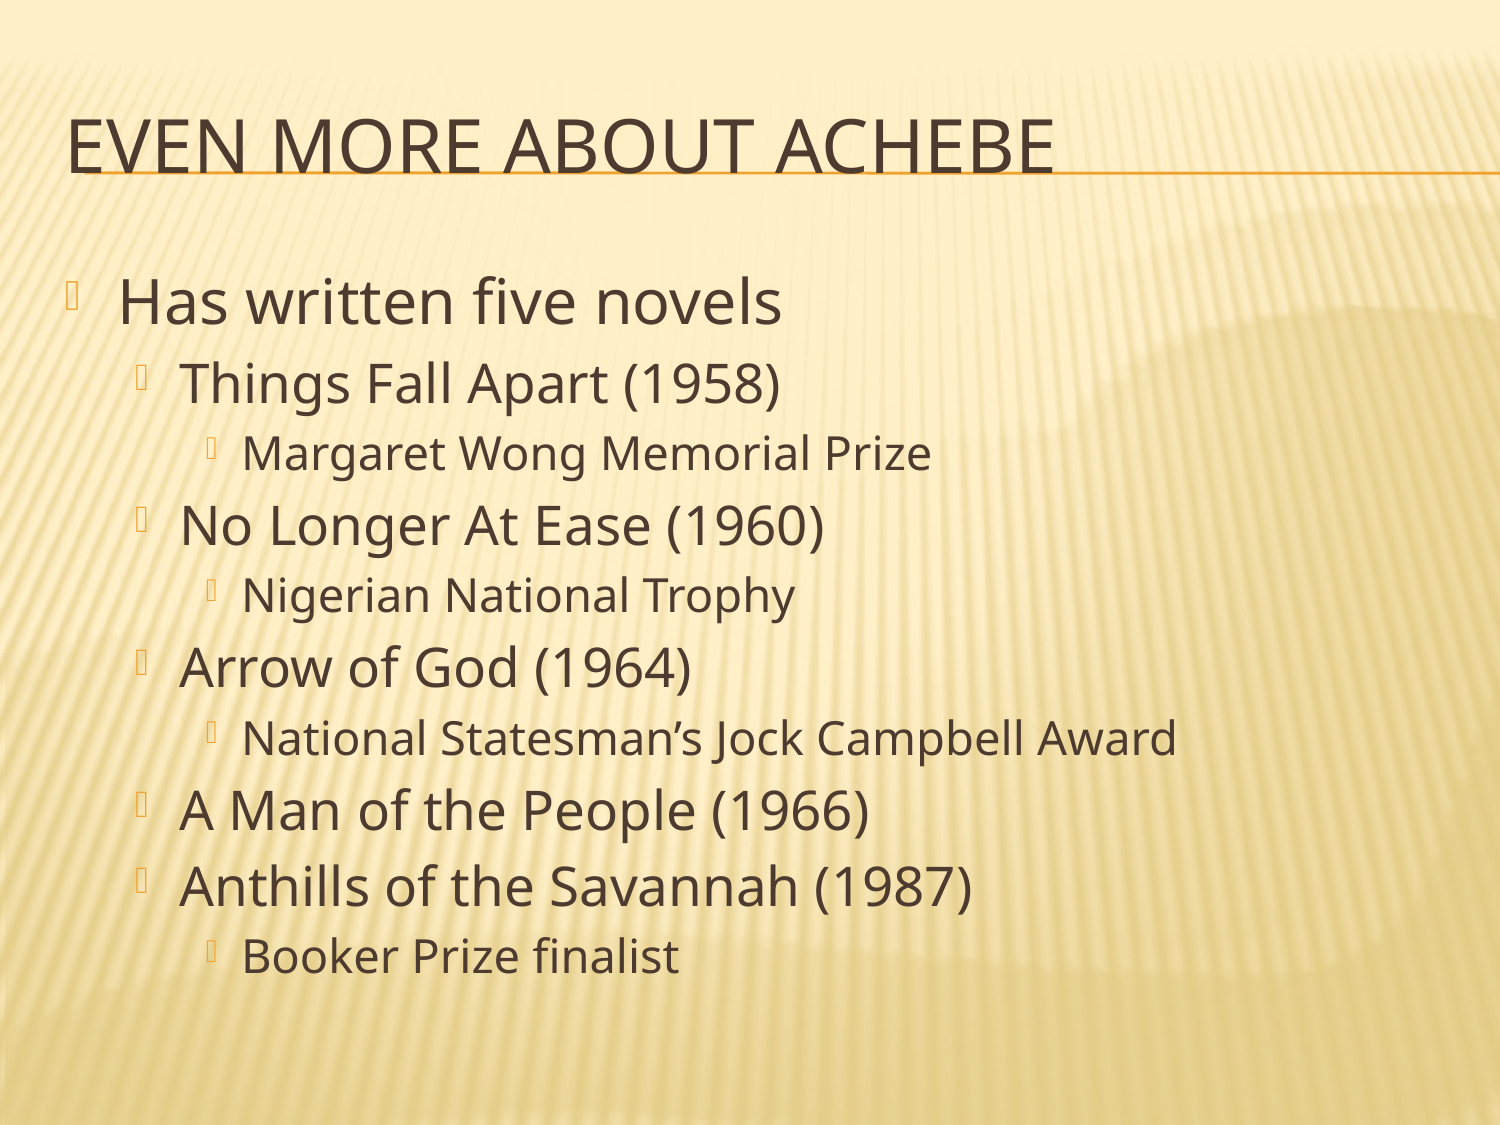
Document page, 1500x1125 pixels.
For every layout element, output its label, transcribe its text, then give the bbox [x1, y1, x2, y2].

title Even More About Achebe [50, 75, 1475, 213]
list Has written five novels Things Fall Apart (1958) Margaret Wong Memorial Prize No Longer At Ease (1960) Nigerian National Trophy Arrow of God (1964) National Statesman’s Jock Campbell Award A Man of the People (1966) Anthills of the Savannah (1987) Booker Prize finalist [50, 254, 1475, 998]
